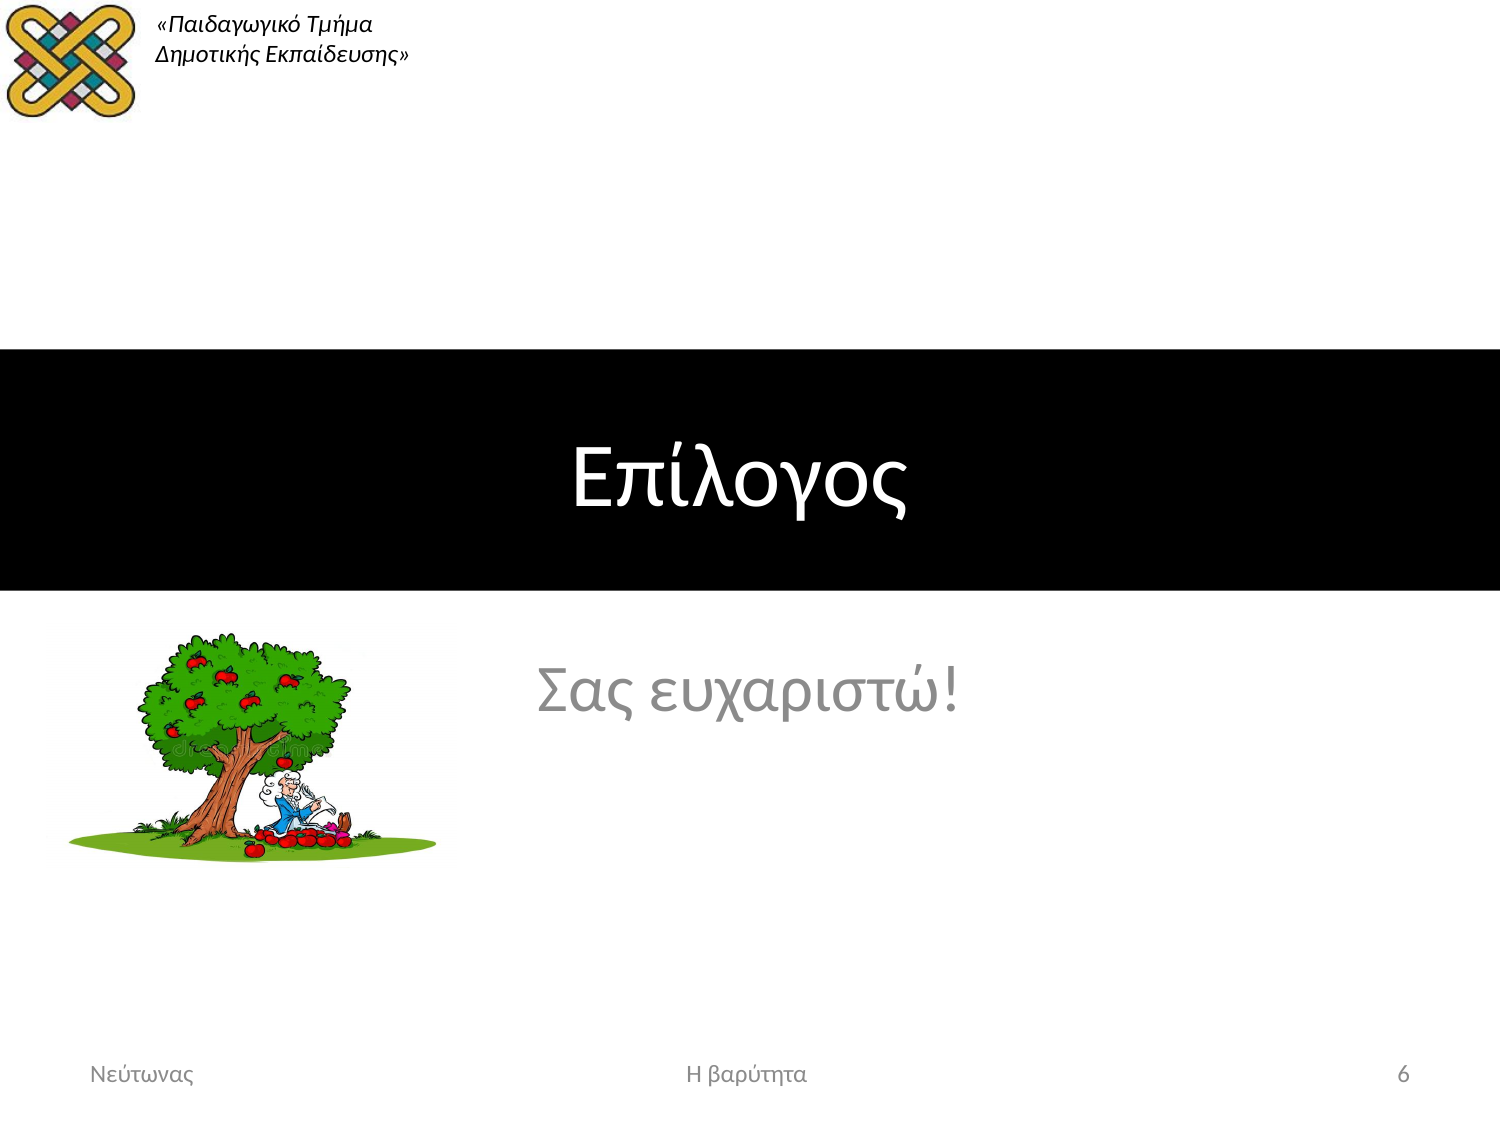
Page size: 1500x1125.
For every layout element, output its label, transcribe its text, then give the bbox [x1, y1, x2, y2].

slide_number Νεύτωνας [75, 1042, 425, 1103]
picture [0, 0, 141, 123]
subtitle Σας ευχαριστώ! [225, 637, 1275, 925]
footer Η βαρύτητα [512, 1042, 988, 1103]
title Επίλογος [0, 349, 1500, 591]
picture [46, 620, 458, 868]
slide_number 6 [1074, 1042, 1425, 1103]
